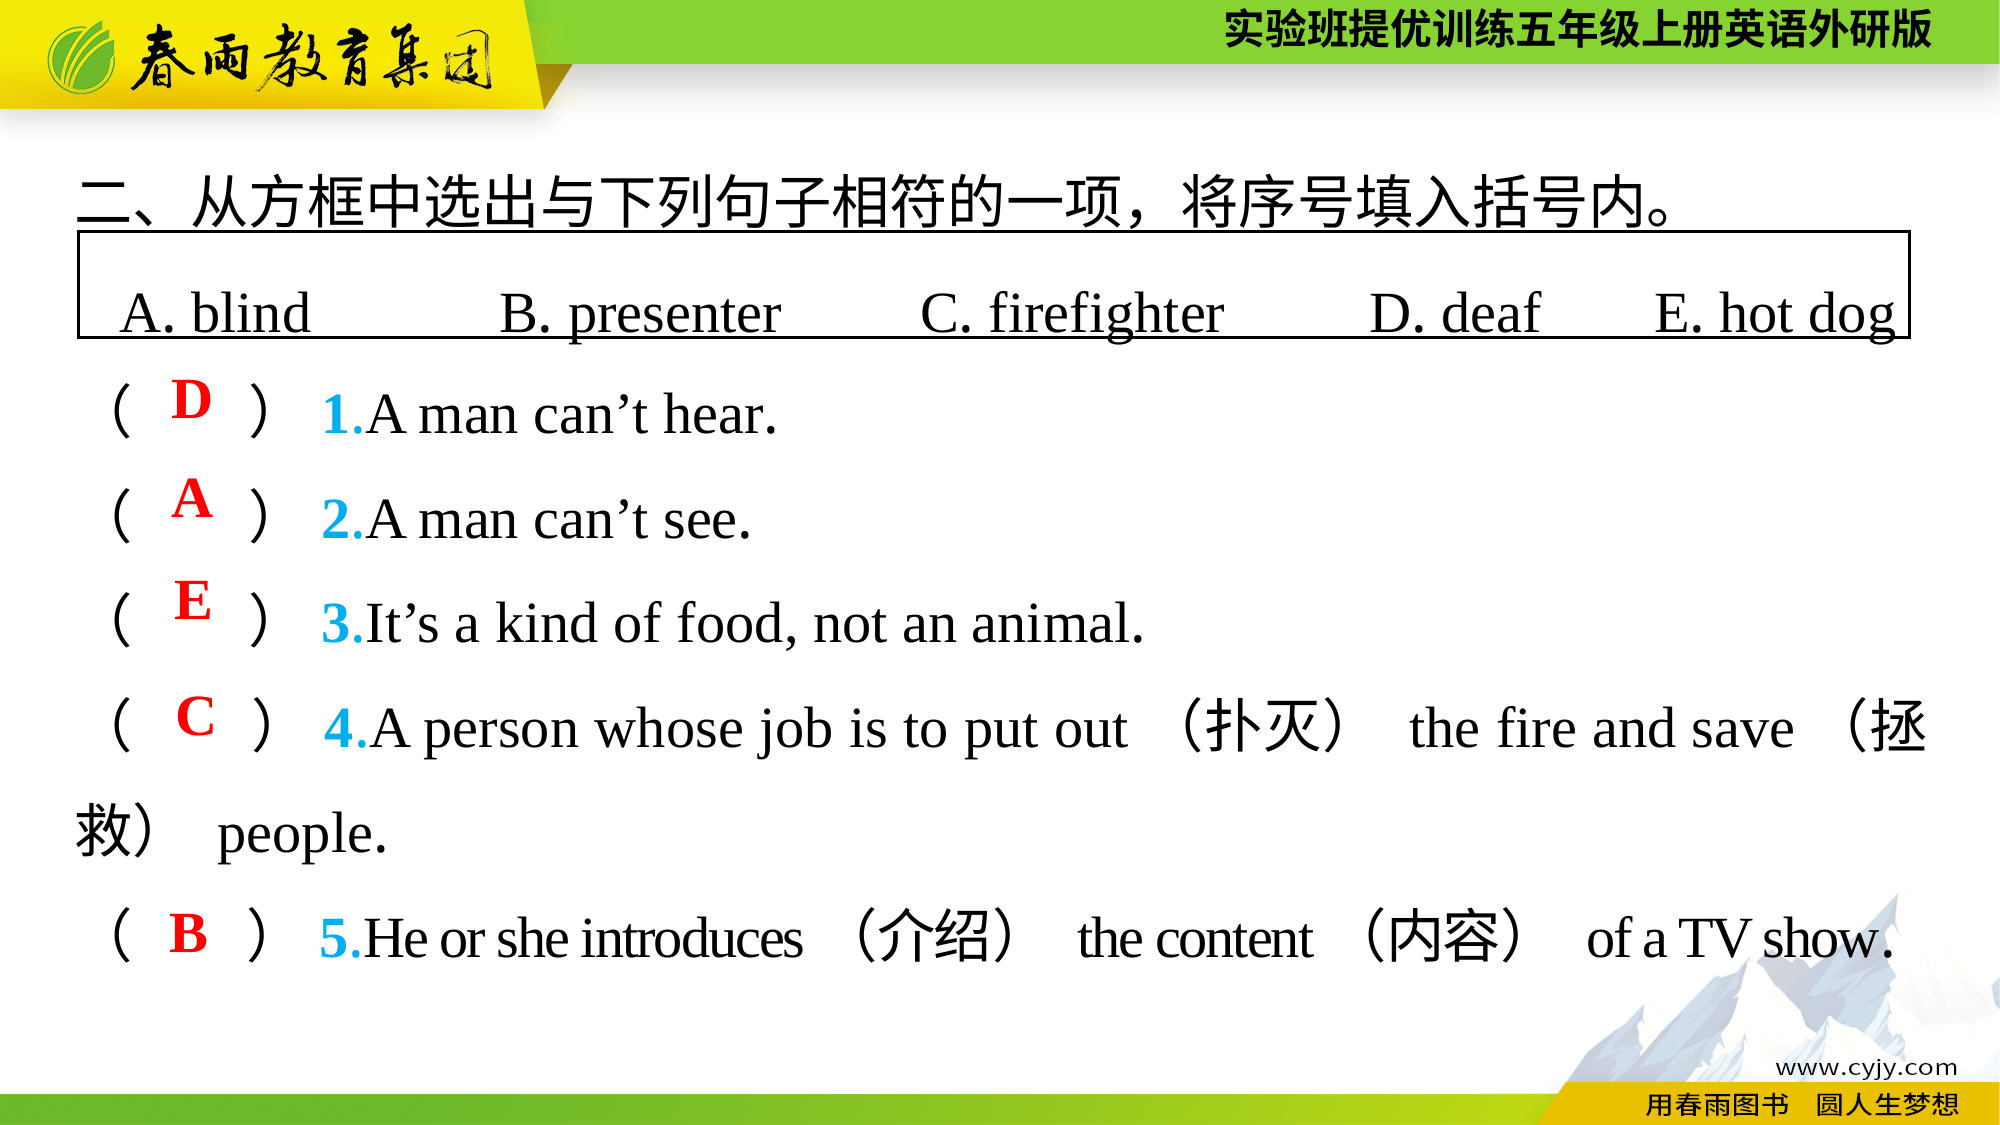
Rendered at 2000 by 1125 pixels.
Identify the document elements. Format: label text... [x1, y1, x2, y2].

text_box A. blind B. presenter C. firefighter D. deaf E. hot dog [59, 231, 1957, 352]
text_box C [160, 669, 233, 755]
list 二、从方框中选出与下列句子相符的一项，将序号填入括号内。 （ ）1.A man can’t hear. （ ）2.A man can’t see. （ ）3.It’s a kind of food, not an animal. （ ）4.A person whose job is to put out（扑灭） the fire and save（拯救） people. （ ）5.He or she introduces（介绍） the content（内容） of a TV show. [59, 352, 1944, 986]
text_box E [160, 554, 229, 639]
text_box [78, 231, 1910, 338]
text_box D [156, 352, 229, 438]
text_box B [154, 886, 224, 972]
text_box A [156, 451, 229, 537]
picture [0, 0, 2000, 1125]
list 二、从方框中选出与下列句子相符的一项，将序号填入括号内。 （ ）1.A man can’t hear. （ ）2.A man can’t see. （ ）3.It’s a kind of food, not an animal. （ ）4.A person whose job is to put out（扑灭） the fire and save（拯救） people. （ ）5.He or she introduces（介绍） the content（内容） of a TV show. [59, 122, 1944, 231]
